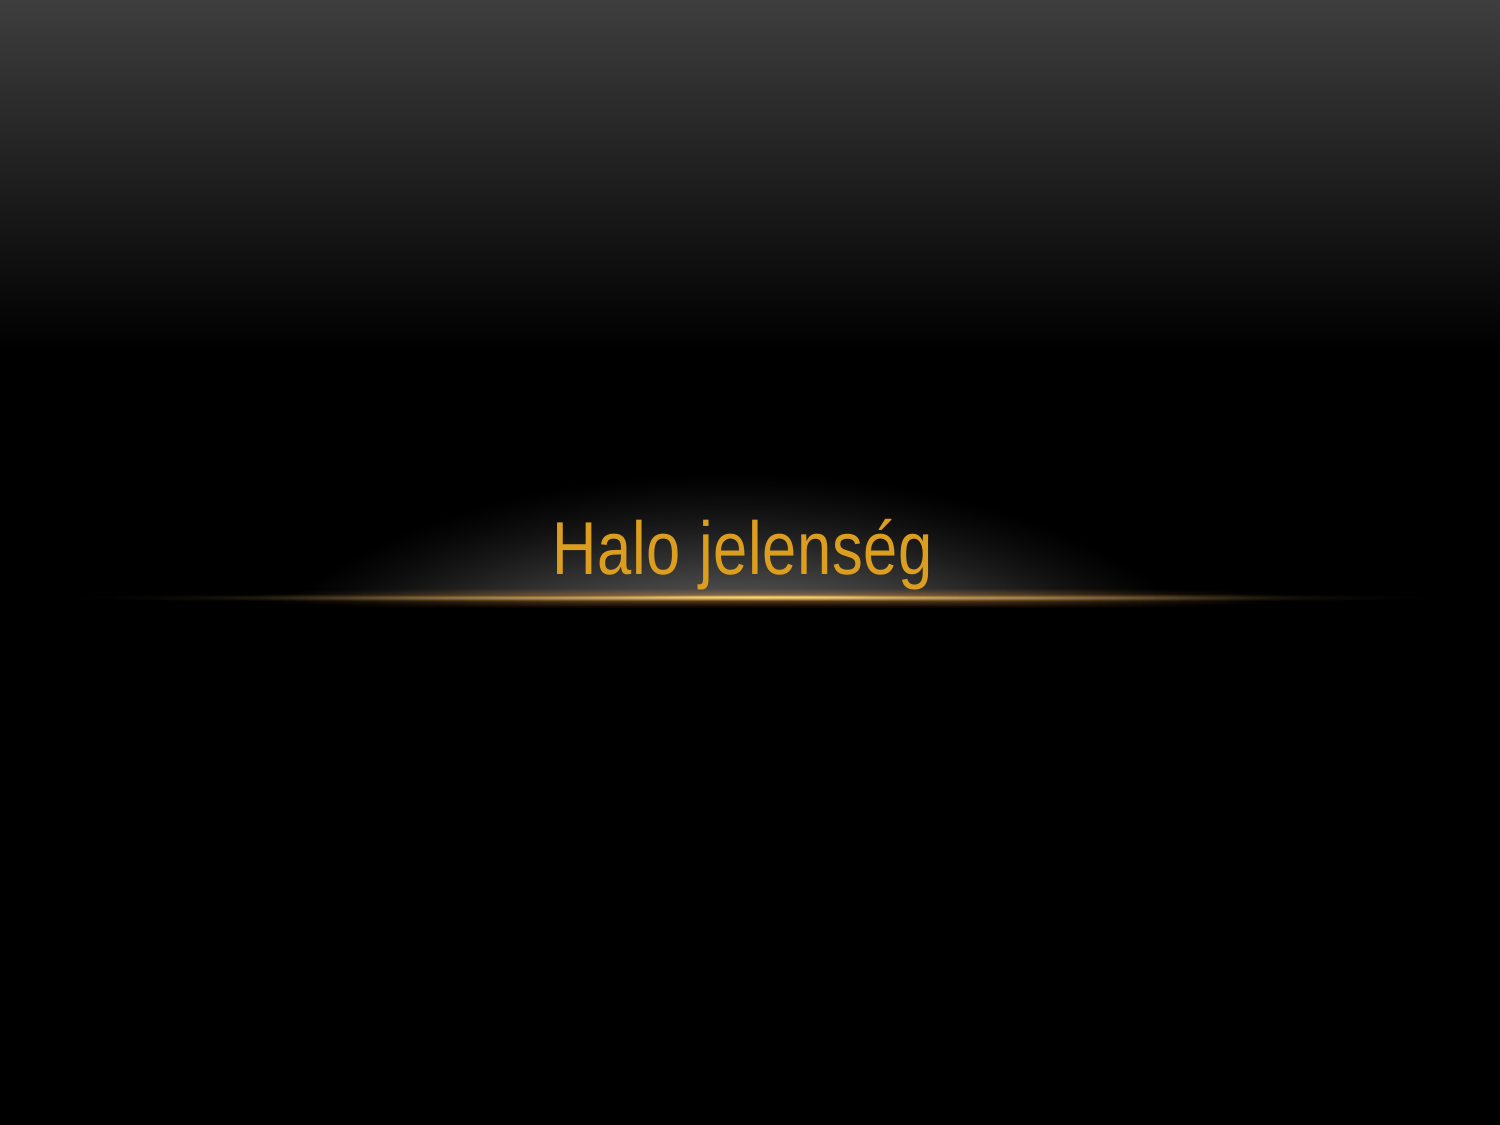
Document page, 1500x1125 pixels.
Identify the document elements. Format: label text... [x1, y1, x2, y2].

picture [0, 0, 1500, 750]
subtitle Halo jelenség [88, 491, 1398, 598]
